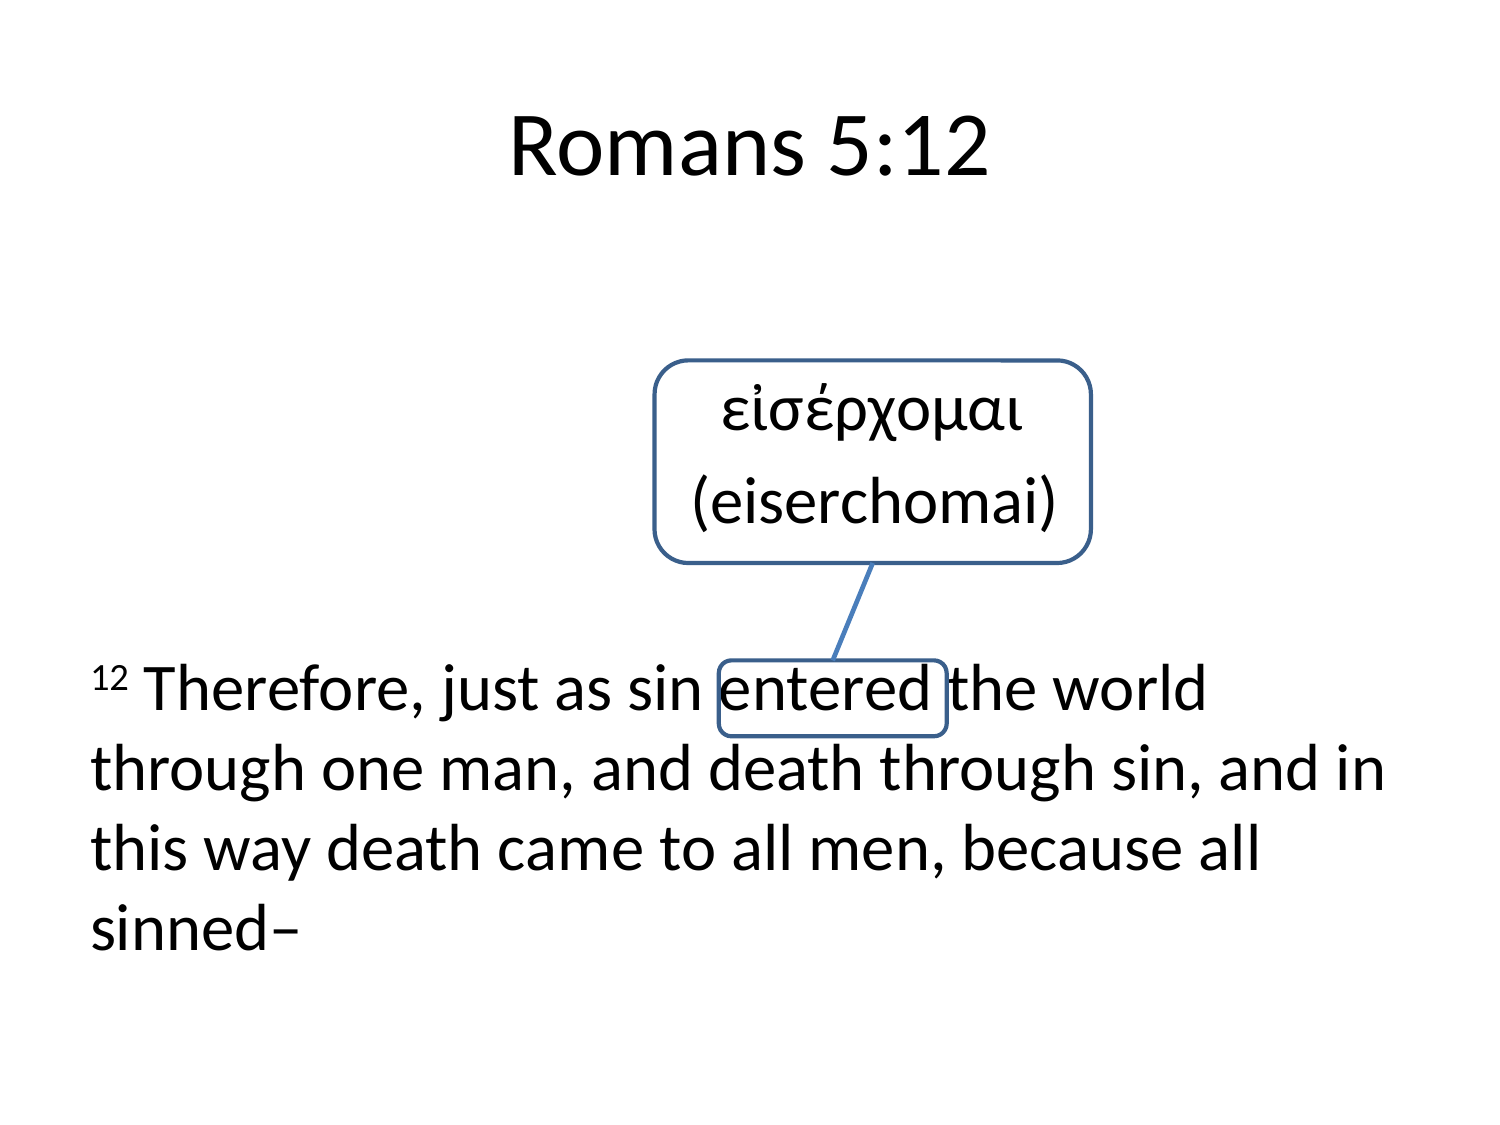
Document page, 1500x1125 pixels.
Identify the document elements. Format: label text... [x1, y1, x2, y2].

title Romans 5:12 [75, 45, 1425, 233]
text_box [652, 358, 1094, 566]
list εἰσέρχομαι (eiserchomai) 12 Therefore, just as sin entered the world through one man, and death through sin, and in this way death came to all men, because all sinned– [75, 262, 1425, 1005]
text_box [832, 562, 873, 661]
text_box [716, 658, 949, 739]
